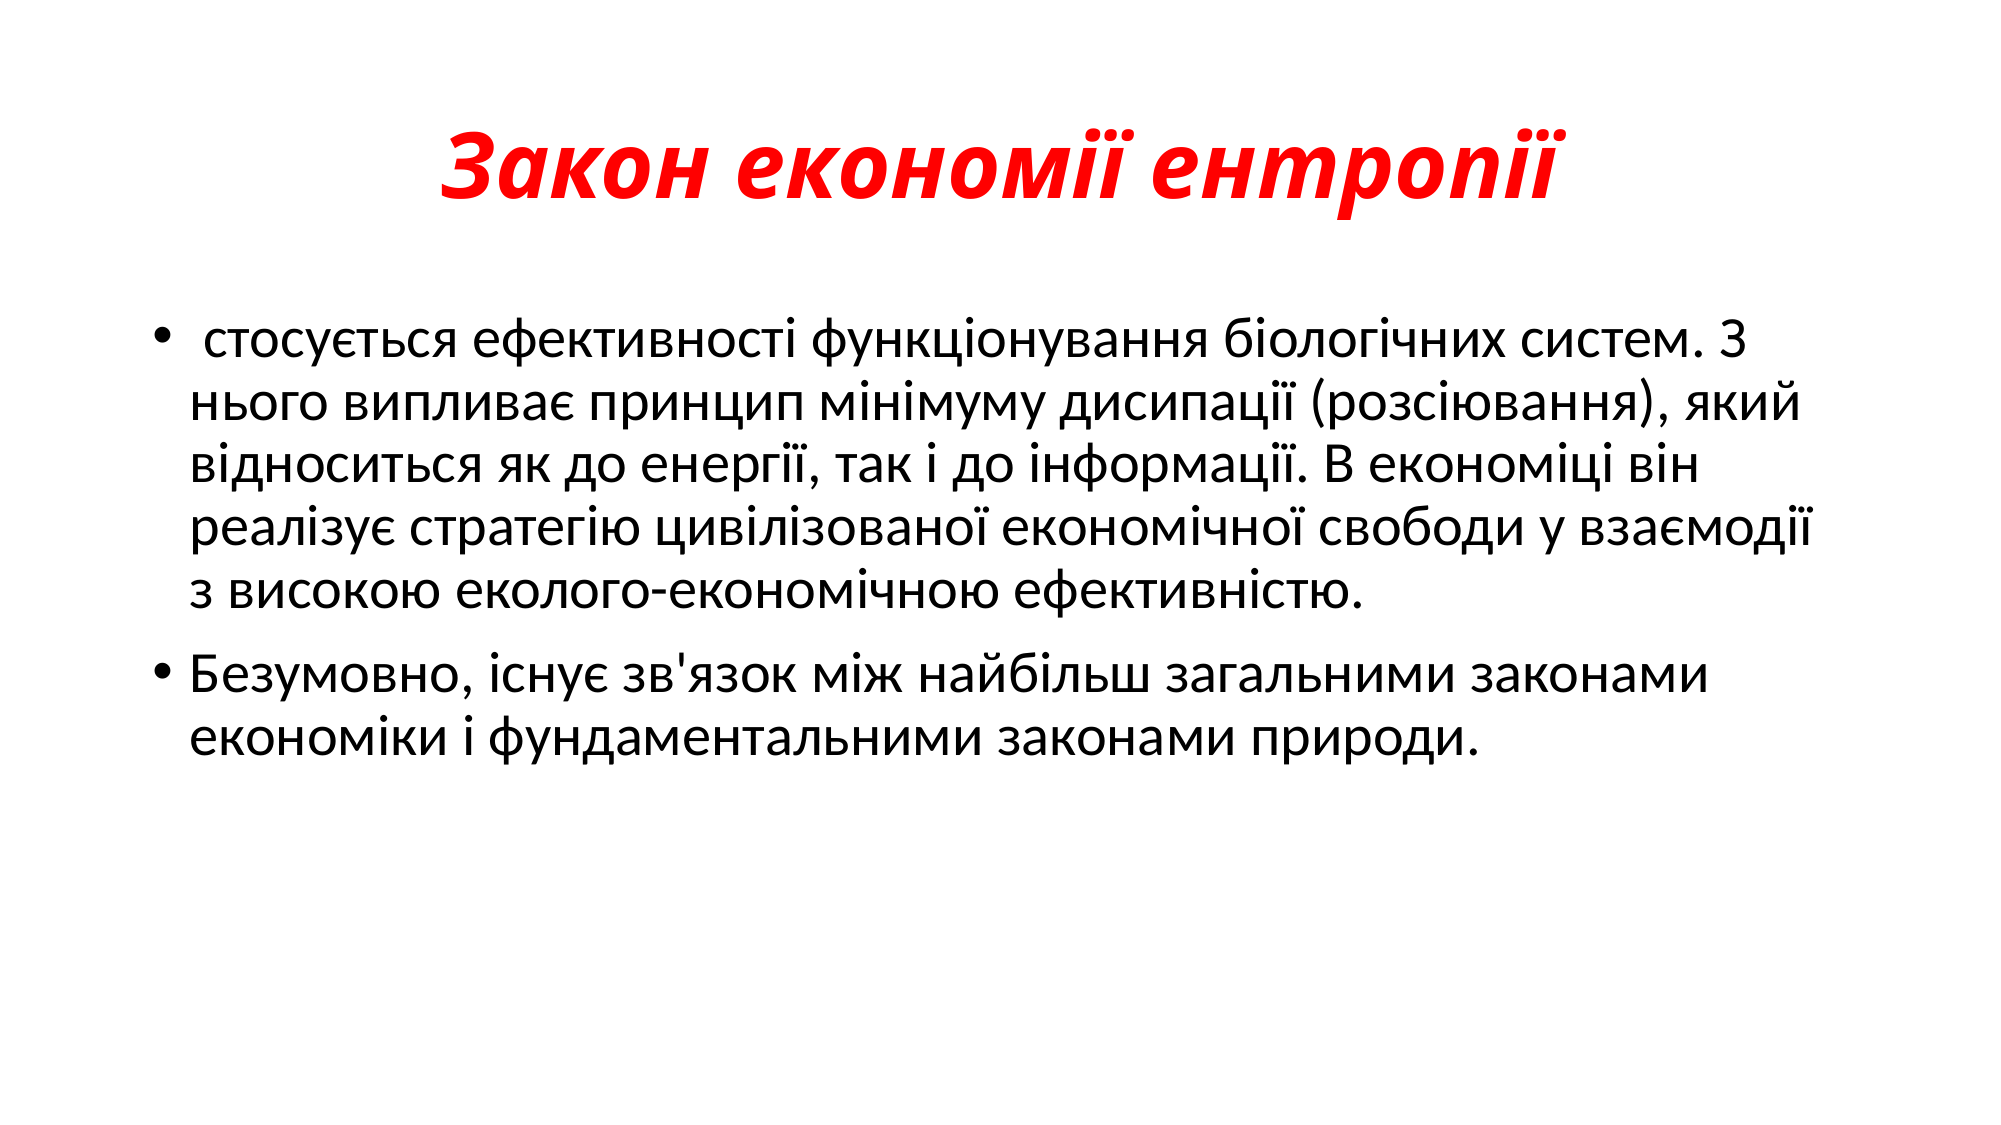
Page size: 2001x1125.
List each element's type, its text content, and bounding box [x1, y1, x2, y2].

list стосується ефективності функціонування біологічних систем. З нього випливає принцип мінімуму дисипації (розсіювання), який відноситься як до енергії, так і до інформації. В економіці він реалізує стратегію цивілізованої економічної свободи у взаємодії з високою еколого-економічною ефективністю. Безумовно, існує зв'язок між найбільш загальними законами економіки і фундаментальними законами природи. [137, 299, 1863, 1014]
title Закон економії ентропії [137, 59, 1863, 278]
